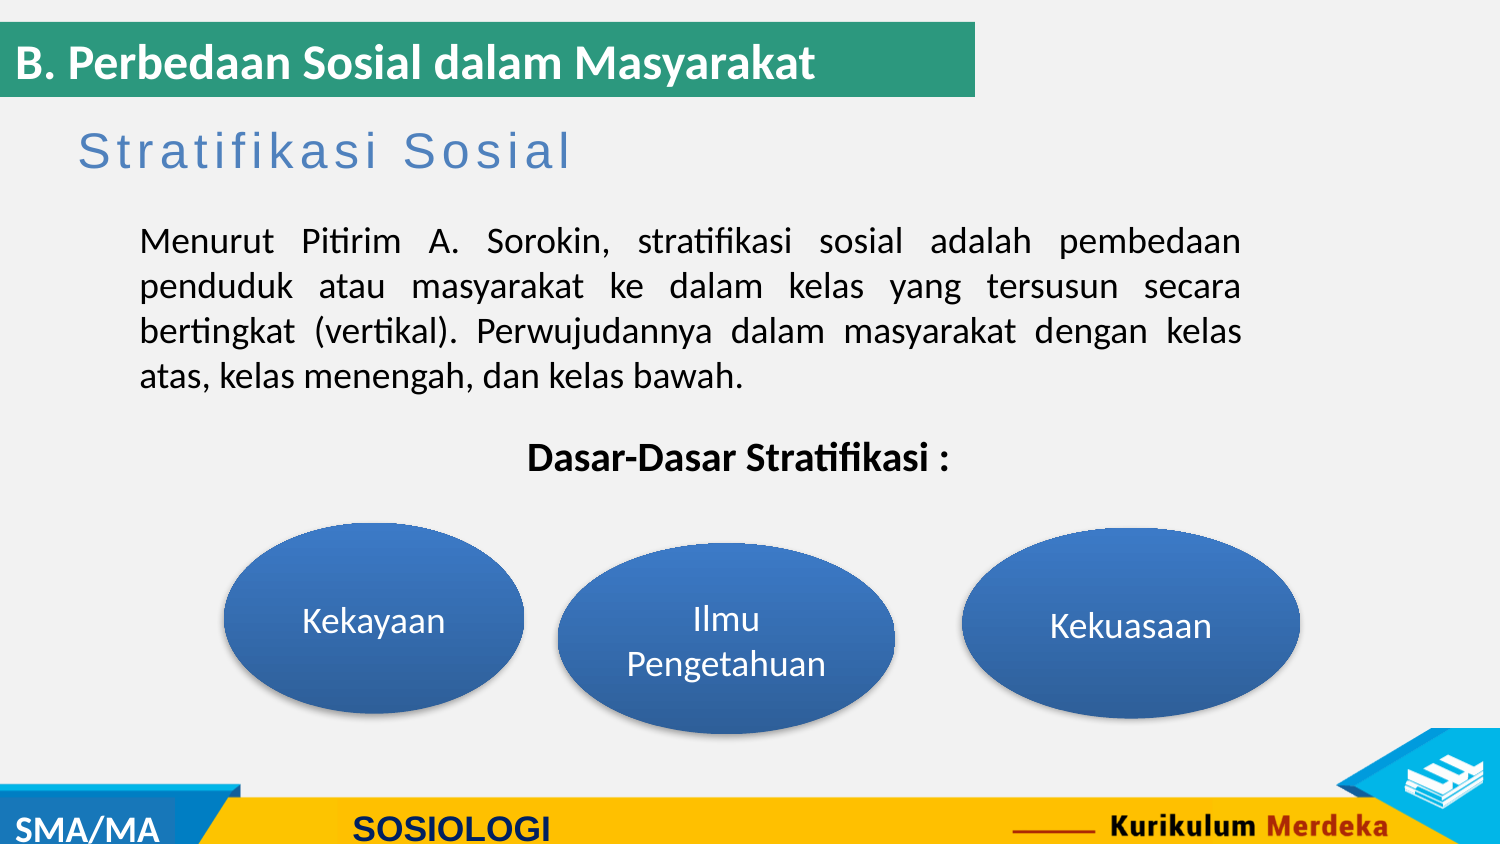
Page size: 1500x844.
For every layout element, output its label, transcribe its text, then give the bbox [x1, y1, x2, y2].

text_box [0, 728, 1500, 844]
text_box Kekayaan [224, 522, 525, 714]
text_box Stratifikasi Sosial [62, 111, 1383, 226]
text_box Ilmu Pengetahuan [557, 543, 896, 726]
text_box Kekuasaan [962, 527, 1300, 719]
text_box Menurut Pitirim A. Sorokin, stratifikasi sosial adalah pembedaan penduduk atau masyarakat ke dalam kelas yang tersusun secara bertingkat (vertikal). Perwujudannya dalam masyarakat dengan kelas atas, kelas menengah, dan kelas bawah. [124, 208, 1257, 404]
text_box Dasar-Dasar Stratifikasi : [512, 422, 1500, 488]
text_box B. Perbedaan Sosial dalam Masyarakat [0, 20, 977, 99]
